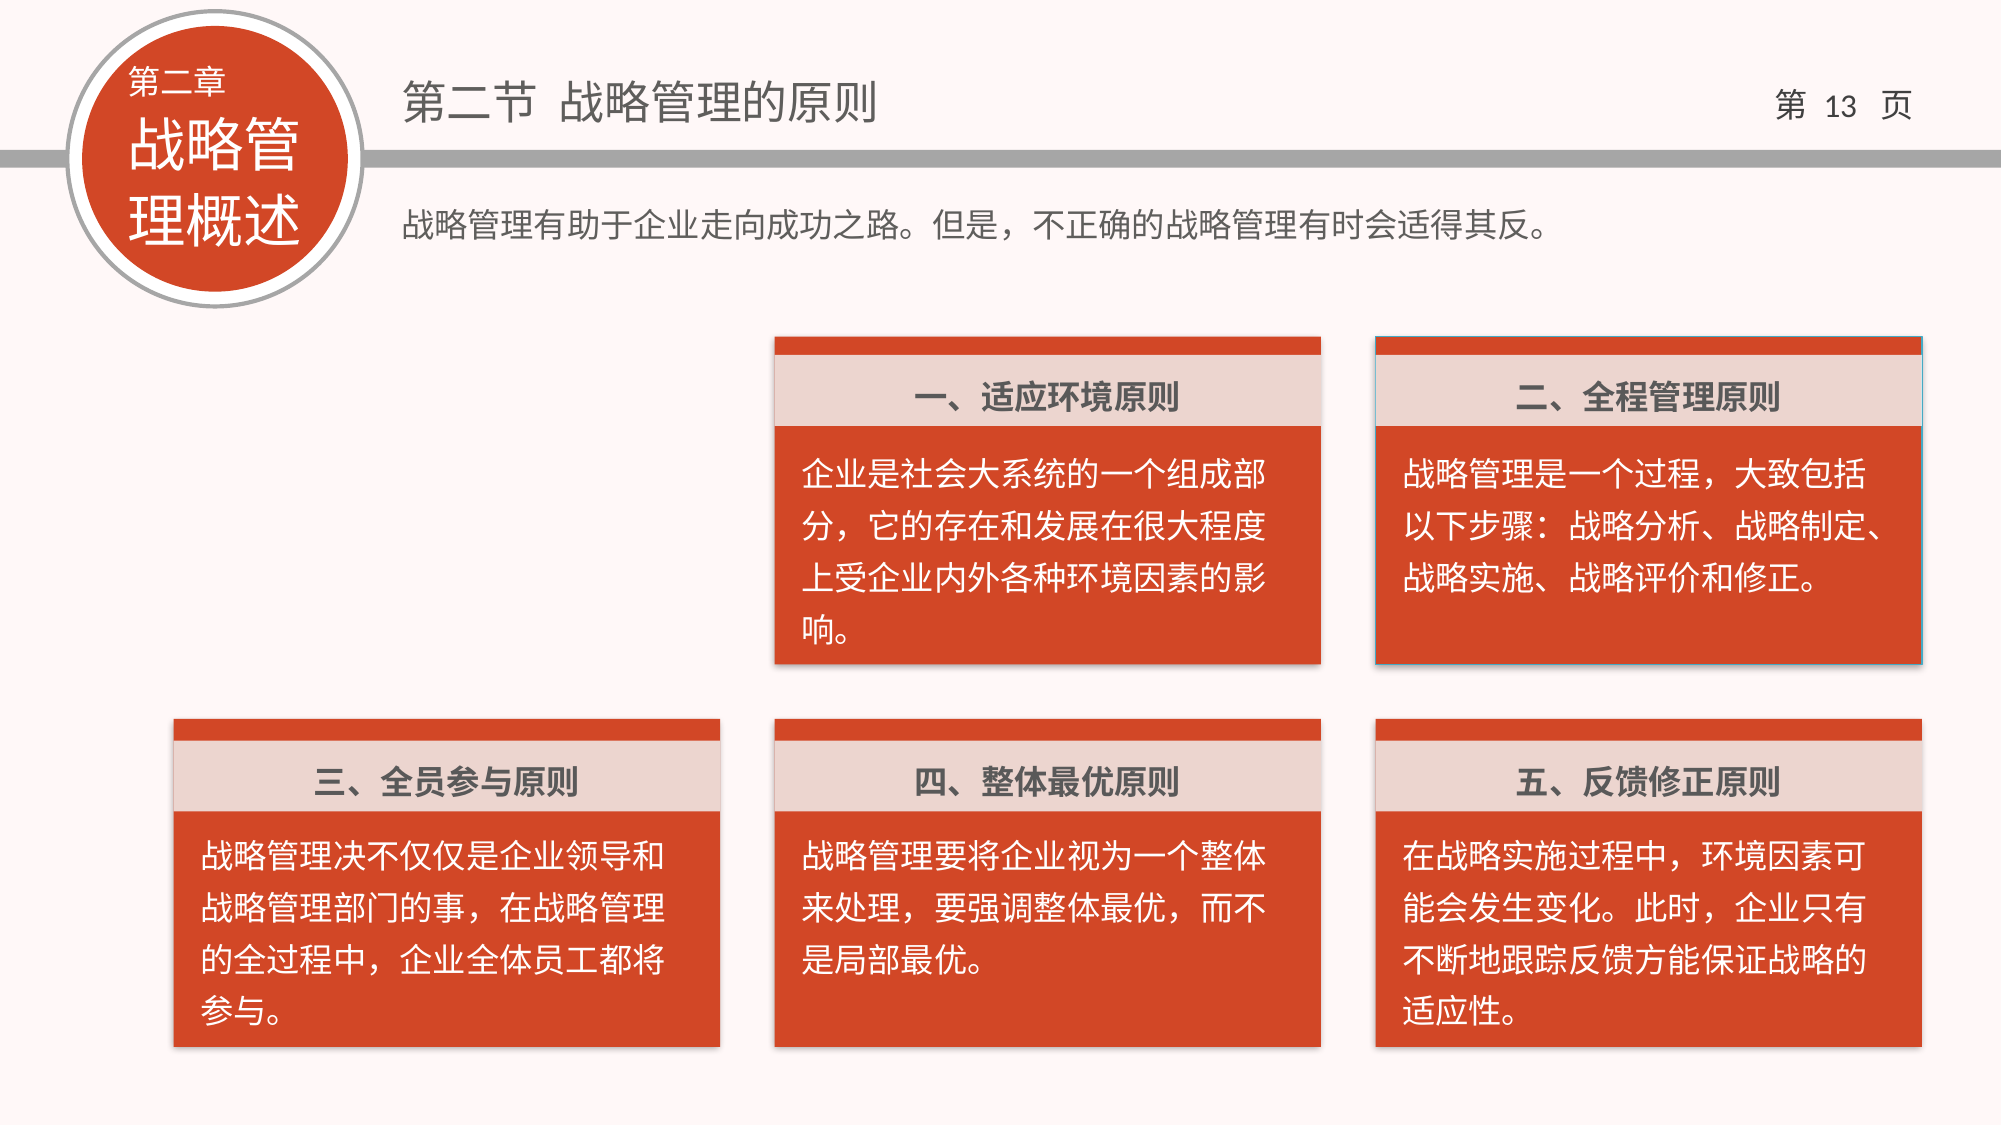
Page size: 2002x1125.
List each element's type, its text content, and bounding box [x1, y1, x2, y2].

text_box 战略管理有助于企业走向成功之路。但是，不正确的战略管理有时会适得其反。 [386, 184, 1961, 251]
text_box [1375, 718, 1923, 1048]
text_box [774, 336, 1322, 665]
text_box 第二节 战略管理的原则 [386, 66, 1202, 137]
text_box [774, 718, 1322, 1048]
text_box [173, 718, 721, 1048]
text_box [1375, 336, 1923, 665]
